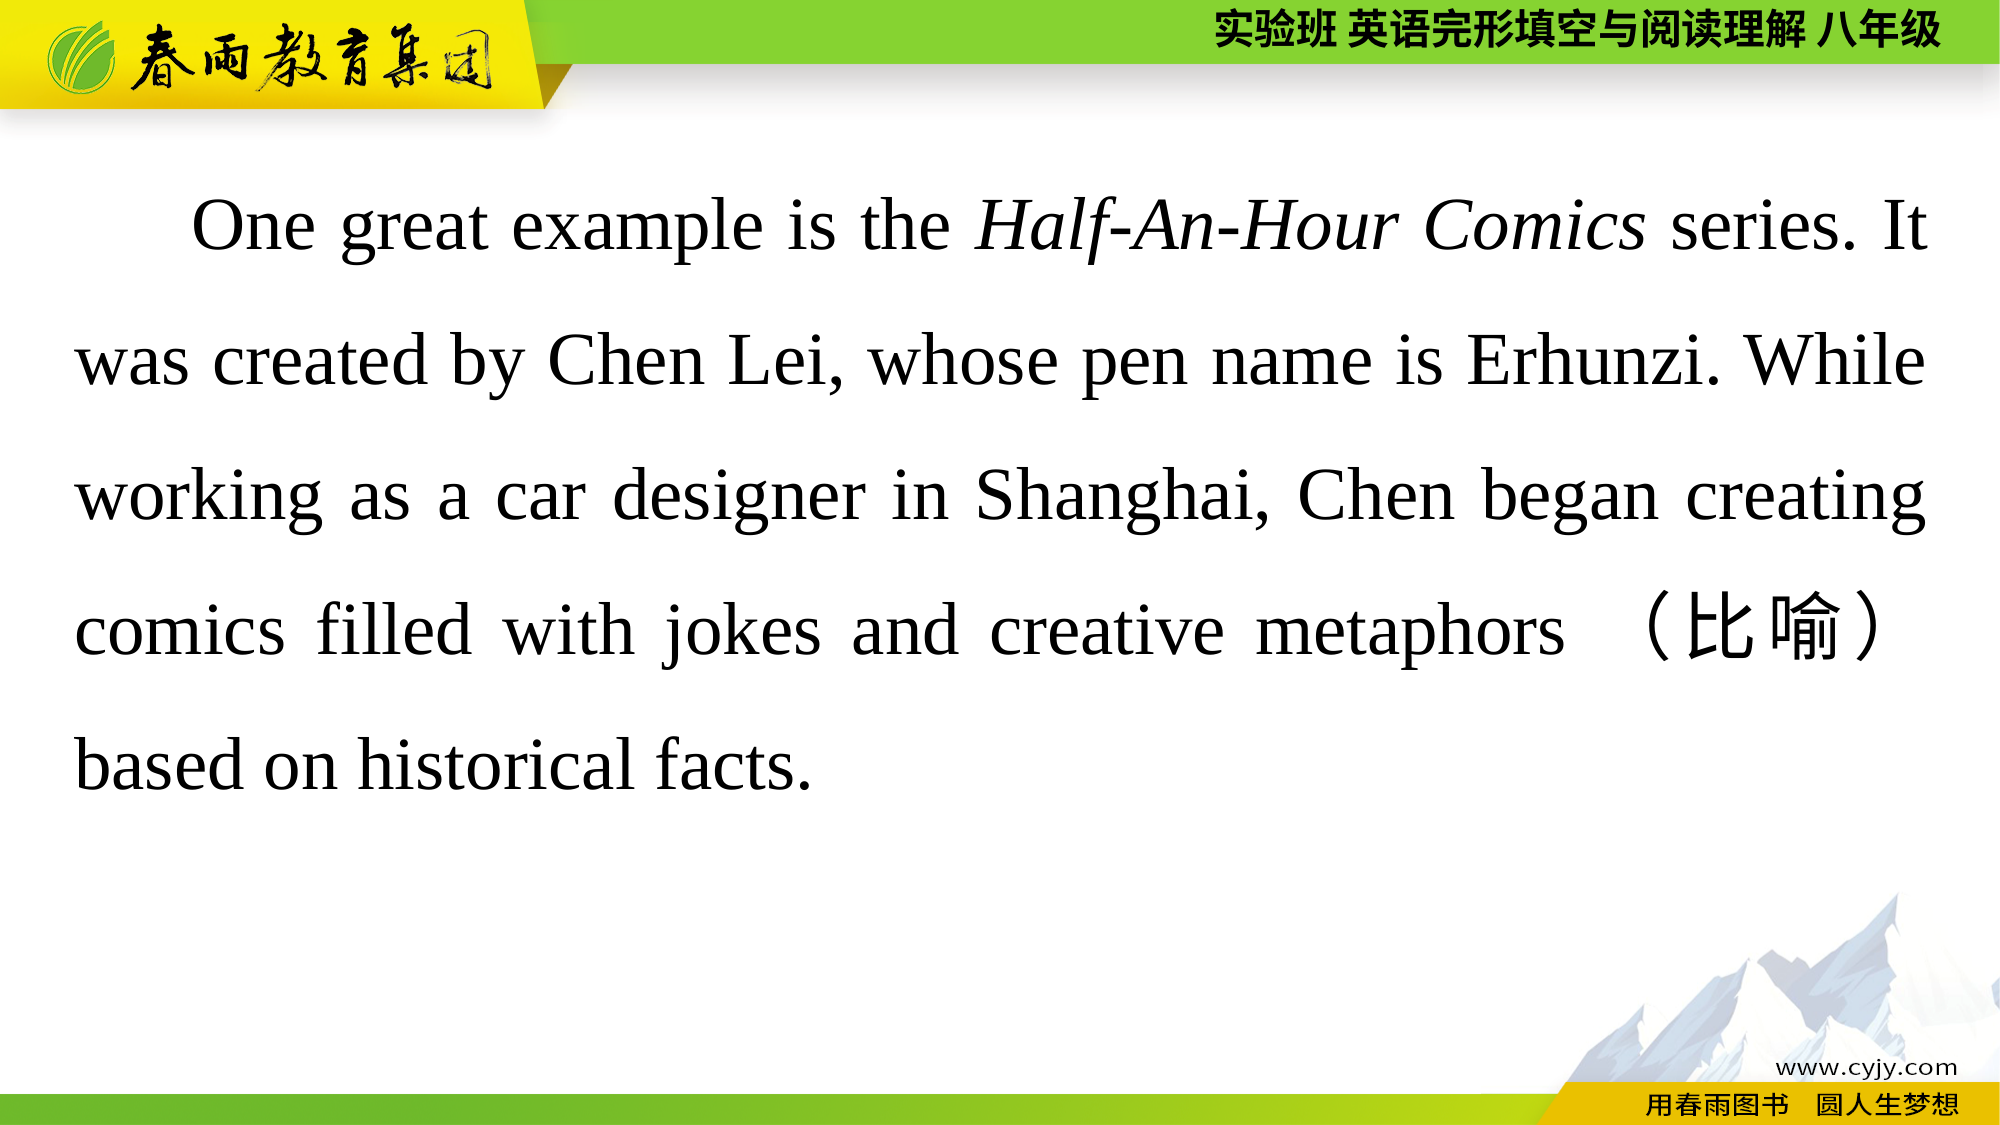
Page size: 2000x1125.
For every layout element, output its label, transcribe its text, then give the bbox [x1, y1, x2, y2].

picture [0, 0, 2000, 1125]
list One great example is the Half-An-Hour Comics series. It was created by Chen Lei, whose pen name is Erhunzi. While working as a car designer in Shanghai, Chen began creating comics filled with jokes and creative metaphors（比喻） based on historical facts. [59, 122, 1944, 803]
